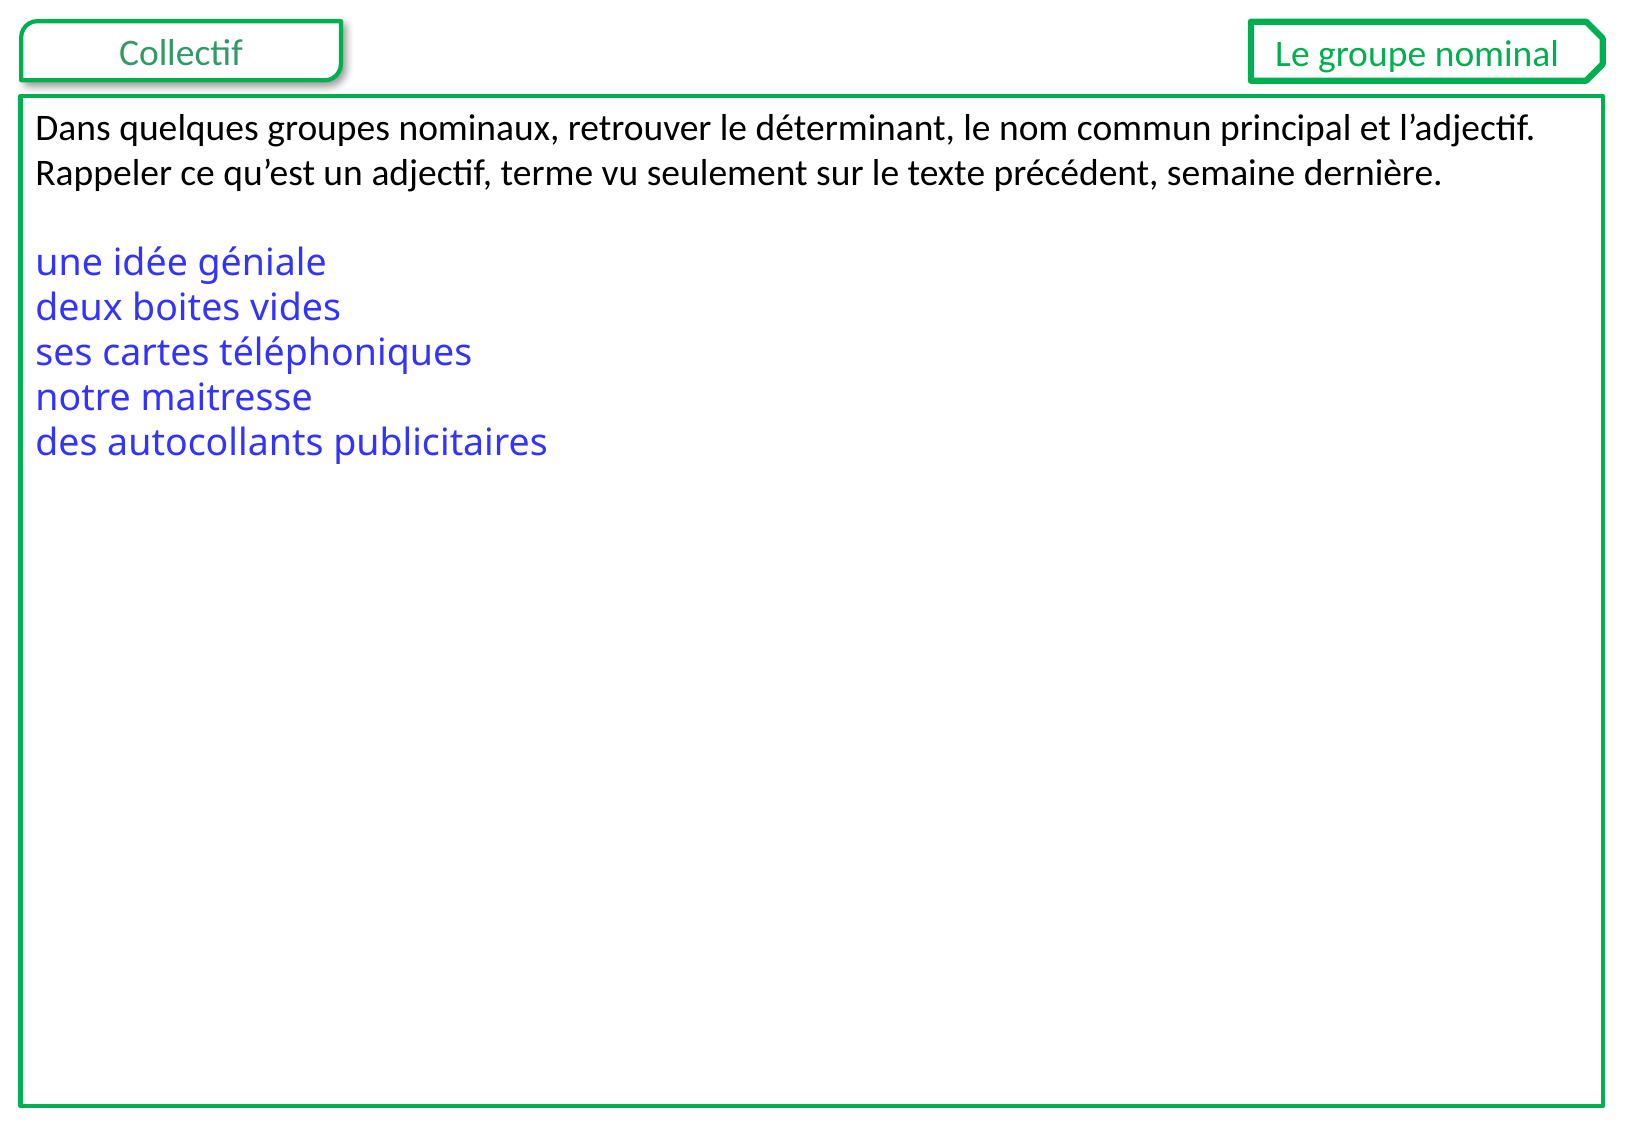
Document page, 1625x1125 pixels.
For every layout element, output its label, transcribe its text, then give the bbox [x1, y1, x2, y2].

list Le groupe nominal [1250, 21, 1584, 81]
list Dans quelques groupes nominaux, retrouver le déterminant, le nom commun principal et l’adjectif. Rappeler ce qu’est un adjectif, terme vu seulement sur le texte précédent, semaine dernière. une idée géniale deux boites vides ses cartes téléphoniques notre maitresse des autocollants publicitaires [18, 94, 1605, 1108]
